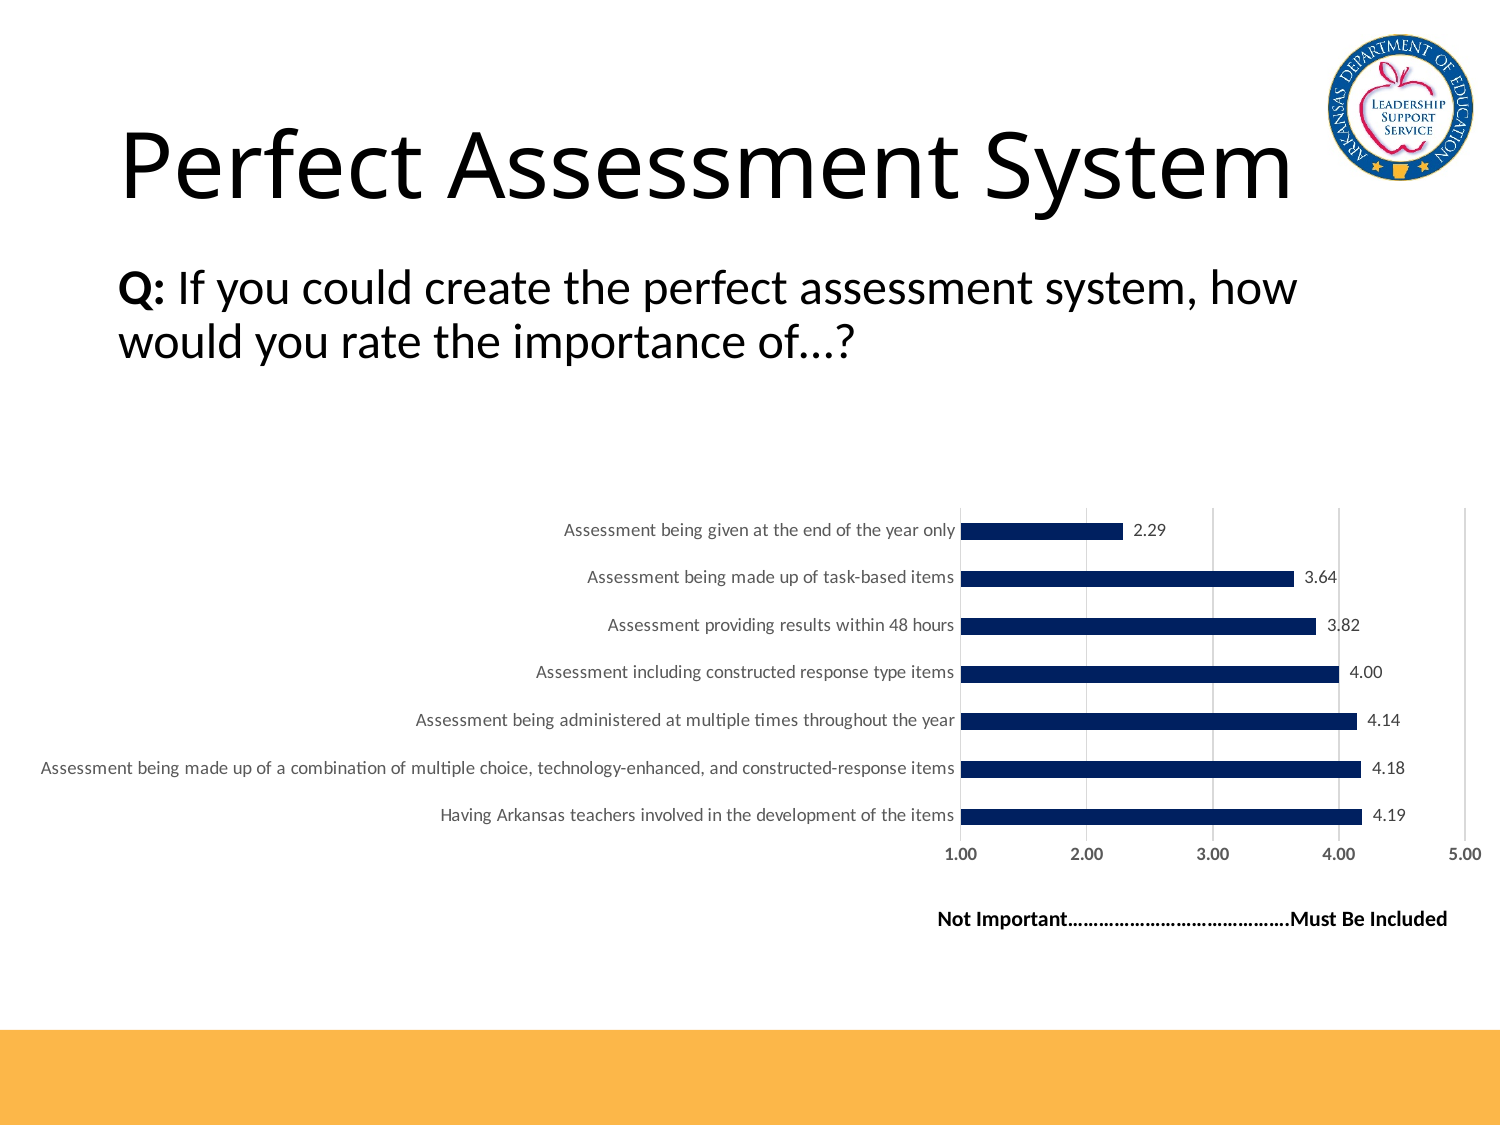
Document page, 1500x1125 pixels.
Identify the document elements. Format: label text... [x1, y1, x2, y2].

picture [1327, 34, 1478, 181]
title Perfect Assessment System [103, 59, 1397, 253]
text_box Not Important…………………………………….Must Be Included [923, 897, 1468, 939]
chart [0, 483, 1500, 880]
list Q: If you could create the perfect assessment system, how would you rate the importance of…? [103, 253, 1419, 386]
